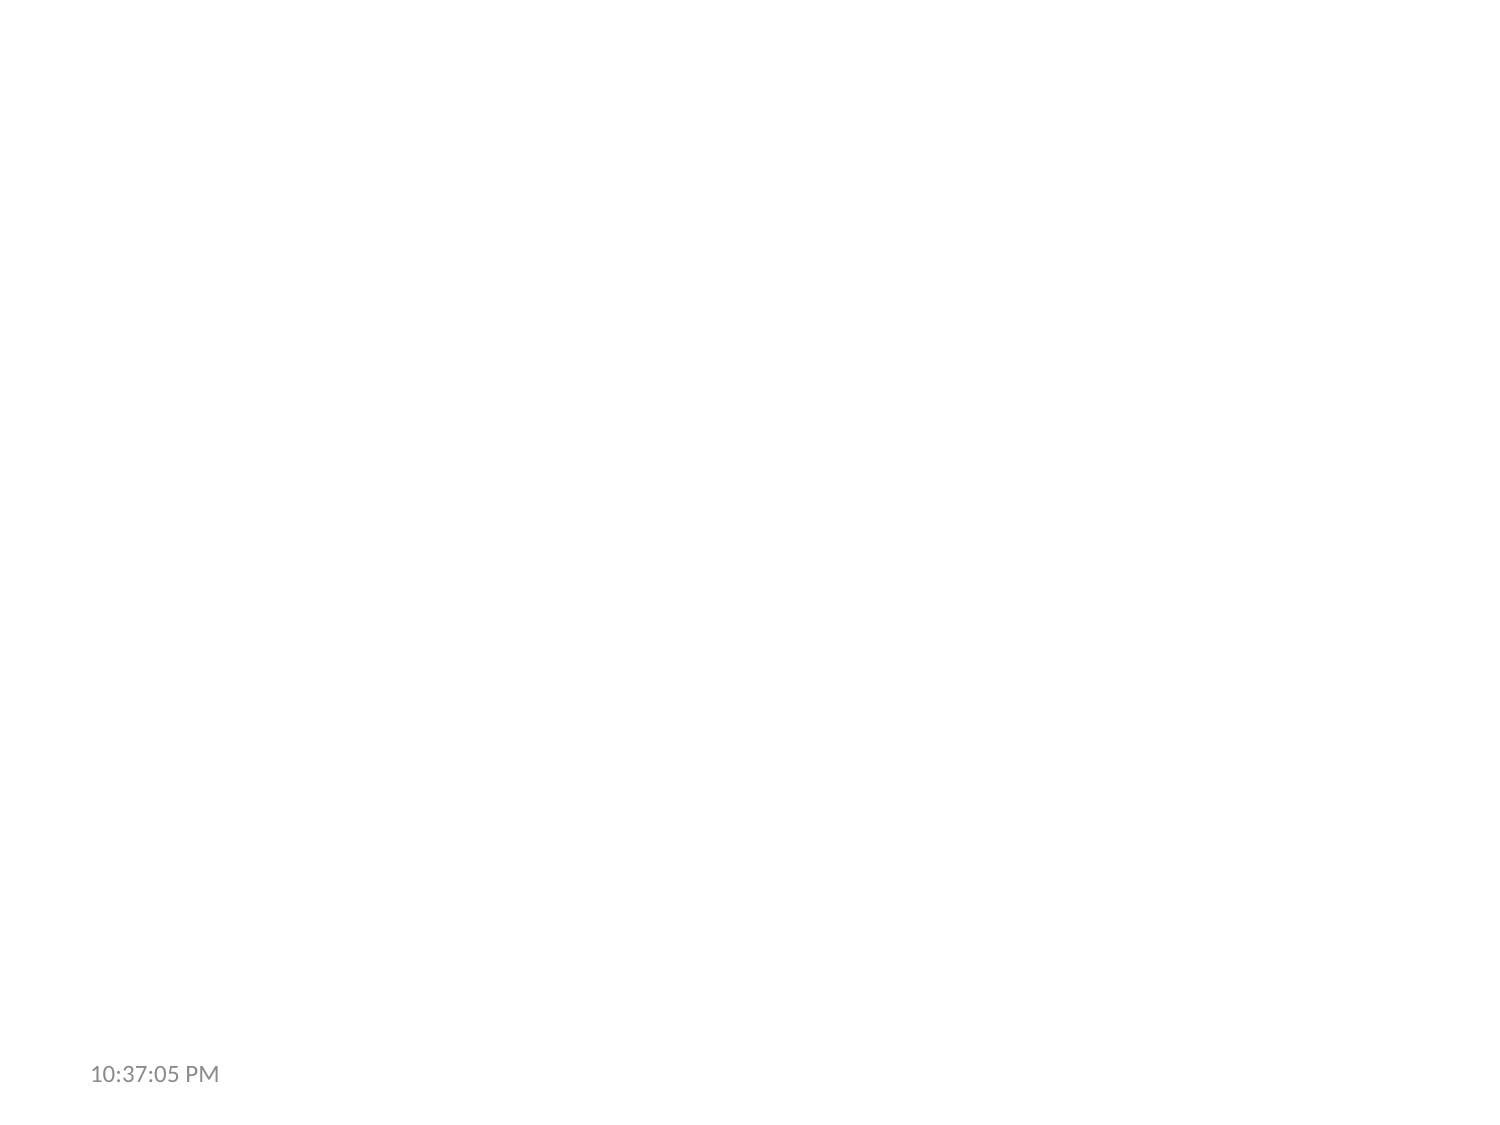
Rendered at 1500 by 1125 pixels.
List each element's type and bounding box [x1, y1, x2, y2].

slide_number [75, 1042, 425, 1103]
